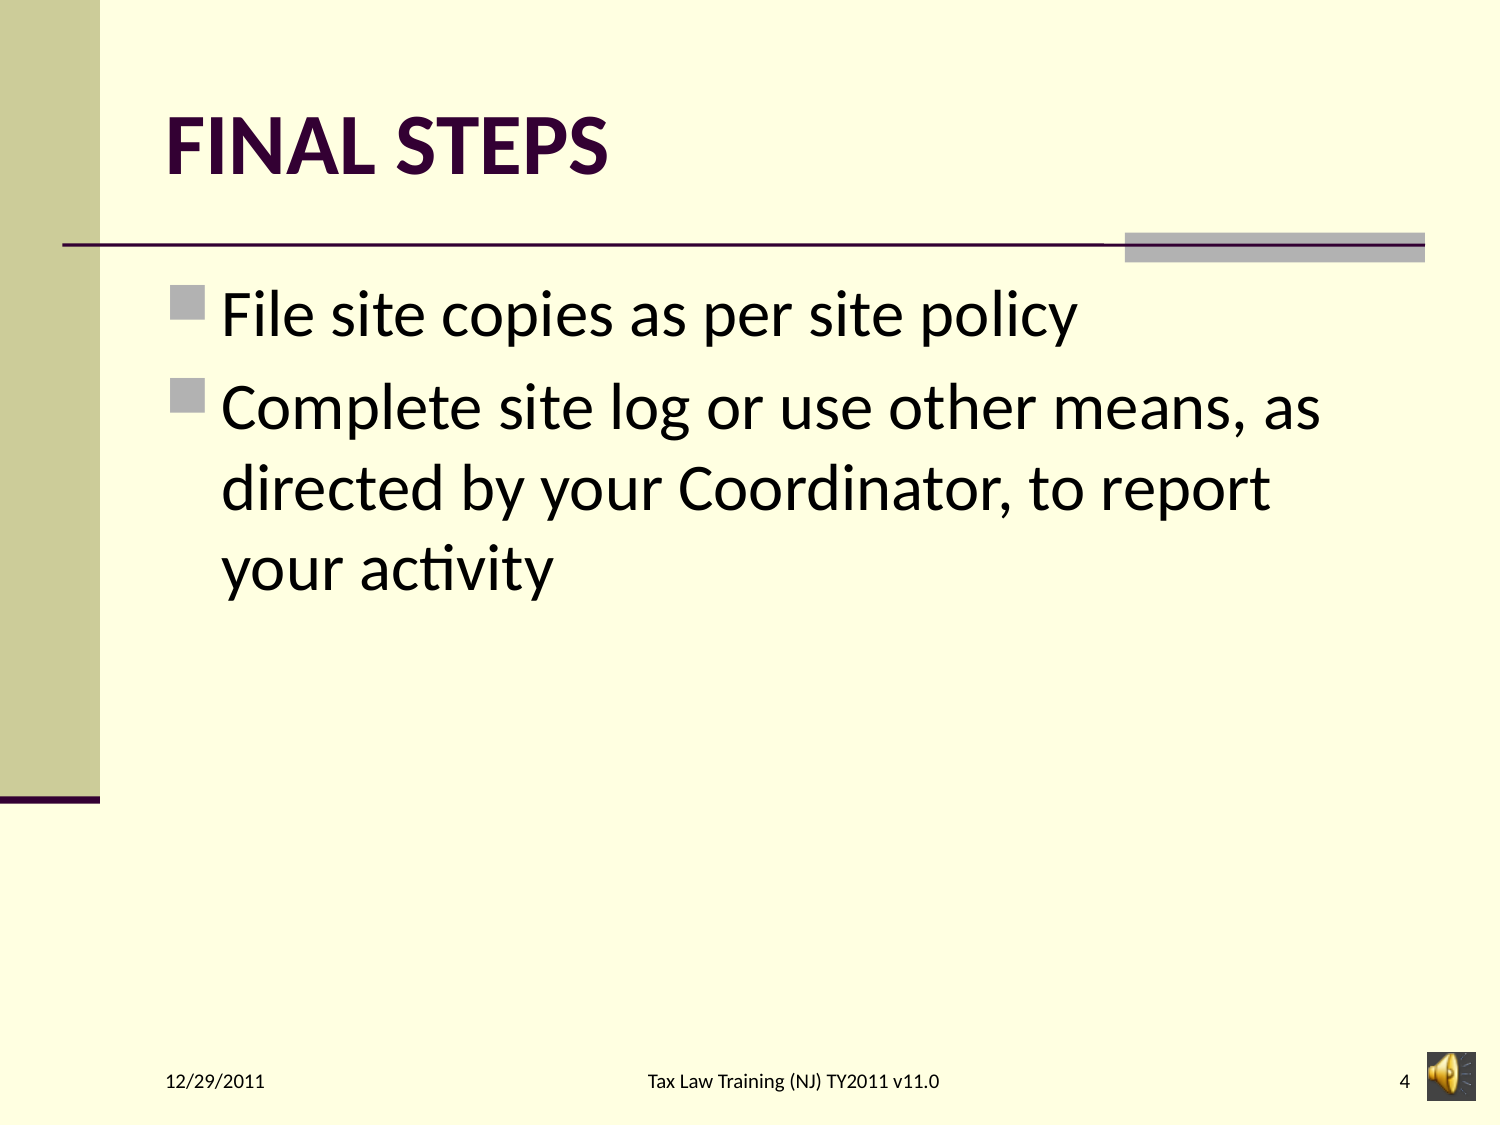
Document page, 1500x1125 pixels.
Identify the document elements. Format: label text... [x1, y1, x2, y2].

title FINAL STEPS [150, 45, 1425, 234]
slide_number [149, 1050, 476, 1101]
picture [1426, 1051, 1477, 1102]
slide_number 4 [1112, 1049, 1426, 1101]
list File site copies as per site policy Complete site log or use other means, as directed by your Coordinator, to report your activity [150, 262, 1425, 1038]
footer Tax Law Training (NJ) TY2011 v11.0 [549, 1049, 1038, 1101]
